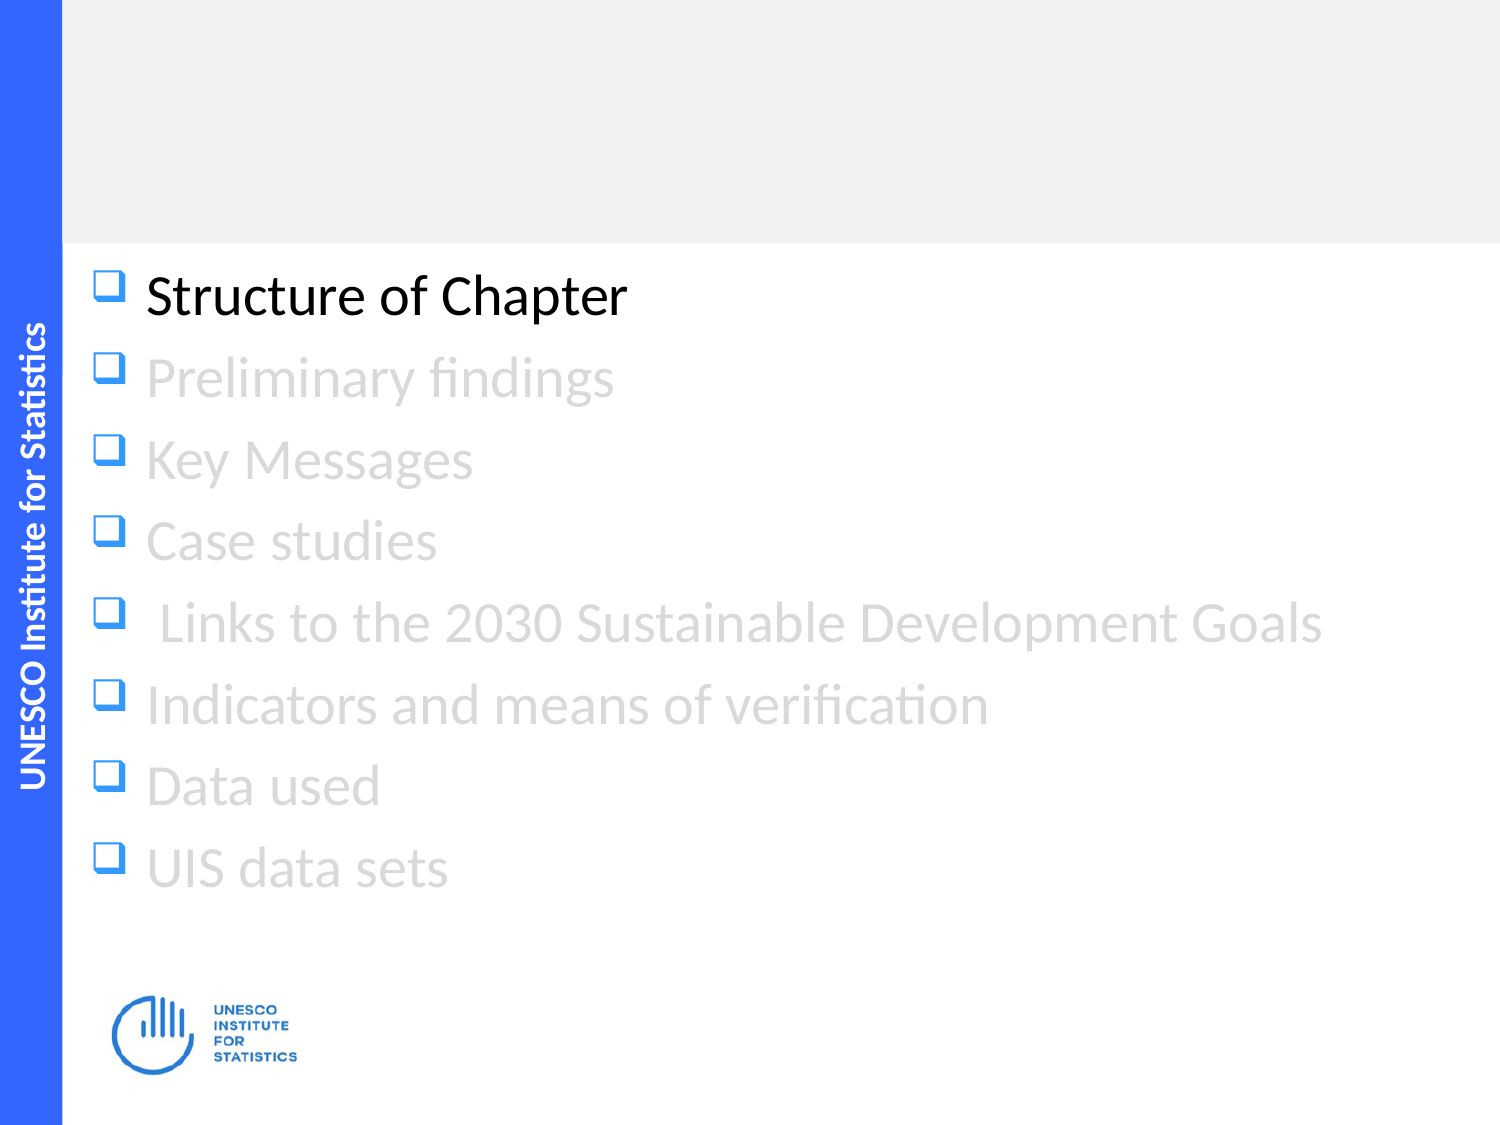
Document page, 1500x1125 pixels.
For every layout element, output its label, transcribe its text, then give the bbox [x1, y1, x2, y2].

list Structure of Chapter Preliminary findings Key Messages Case studies Links to the 2030 Sustainable Development Goals Indicators and means of verification Data used UIS data sets [75, 249, 1425, 994]
picture [70, 964, 338, 1106]
